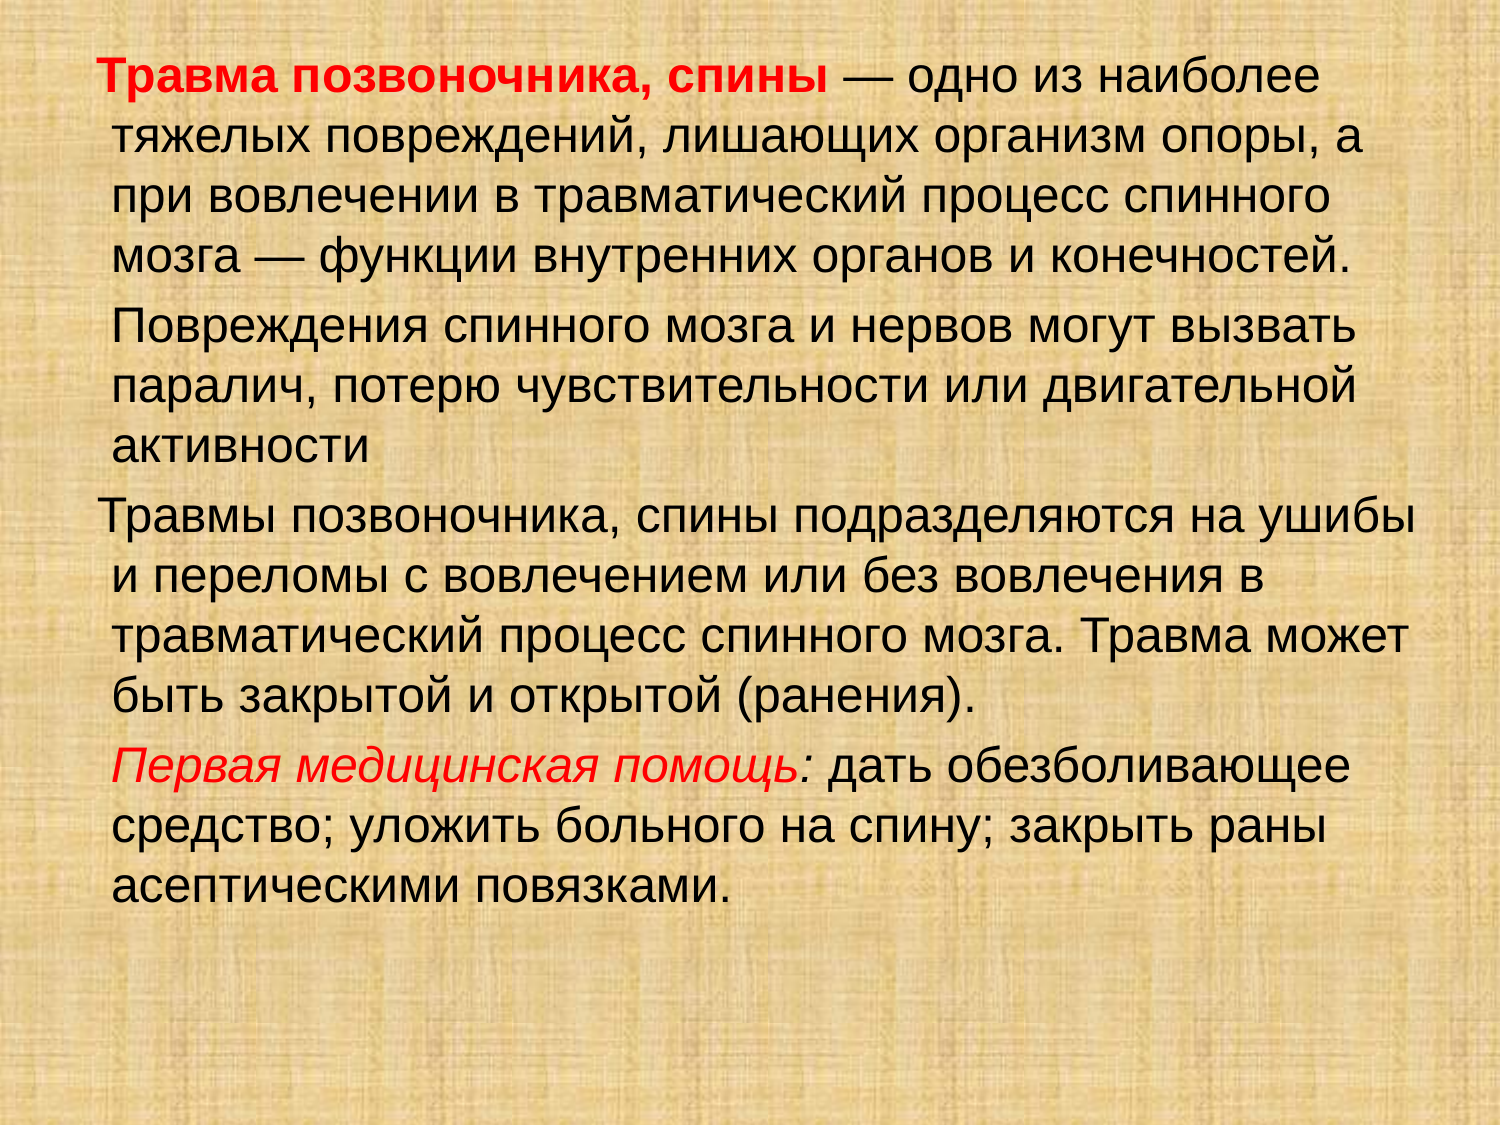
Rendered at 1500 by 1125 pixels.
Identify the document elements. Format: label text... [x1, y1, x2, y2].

picture [0, 0, 1500, 1125]
list Травма позвоночника, спины — одно из наиболее тяжелых повреждений, лишающих организм опоры, а при вовлечении в травматический процесс спинного мозга — функции внутренних органов и конечностей. Повреждения спинного мозга и нервов могут вызвать паралич, потерю чувствительности или двигательной активности Травмы позвоночника, спины подразделяются на ушибы и переломы с вовлечением или без вовлечения в травматический процесс спинного мозга. Травма может быть закрытой и открытой (ранения). Первая медицинская помощь: дать обезболивающее средство; уложить больного на спину; закрыть раны асептическими повязками. [39, 35, 1465, 1090]
